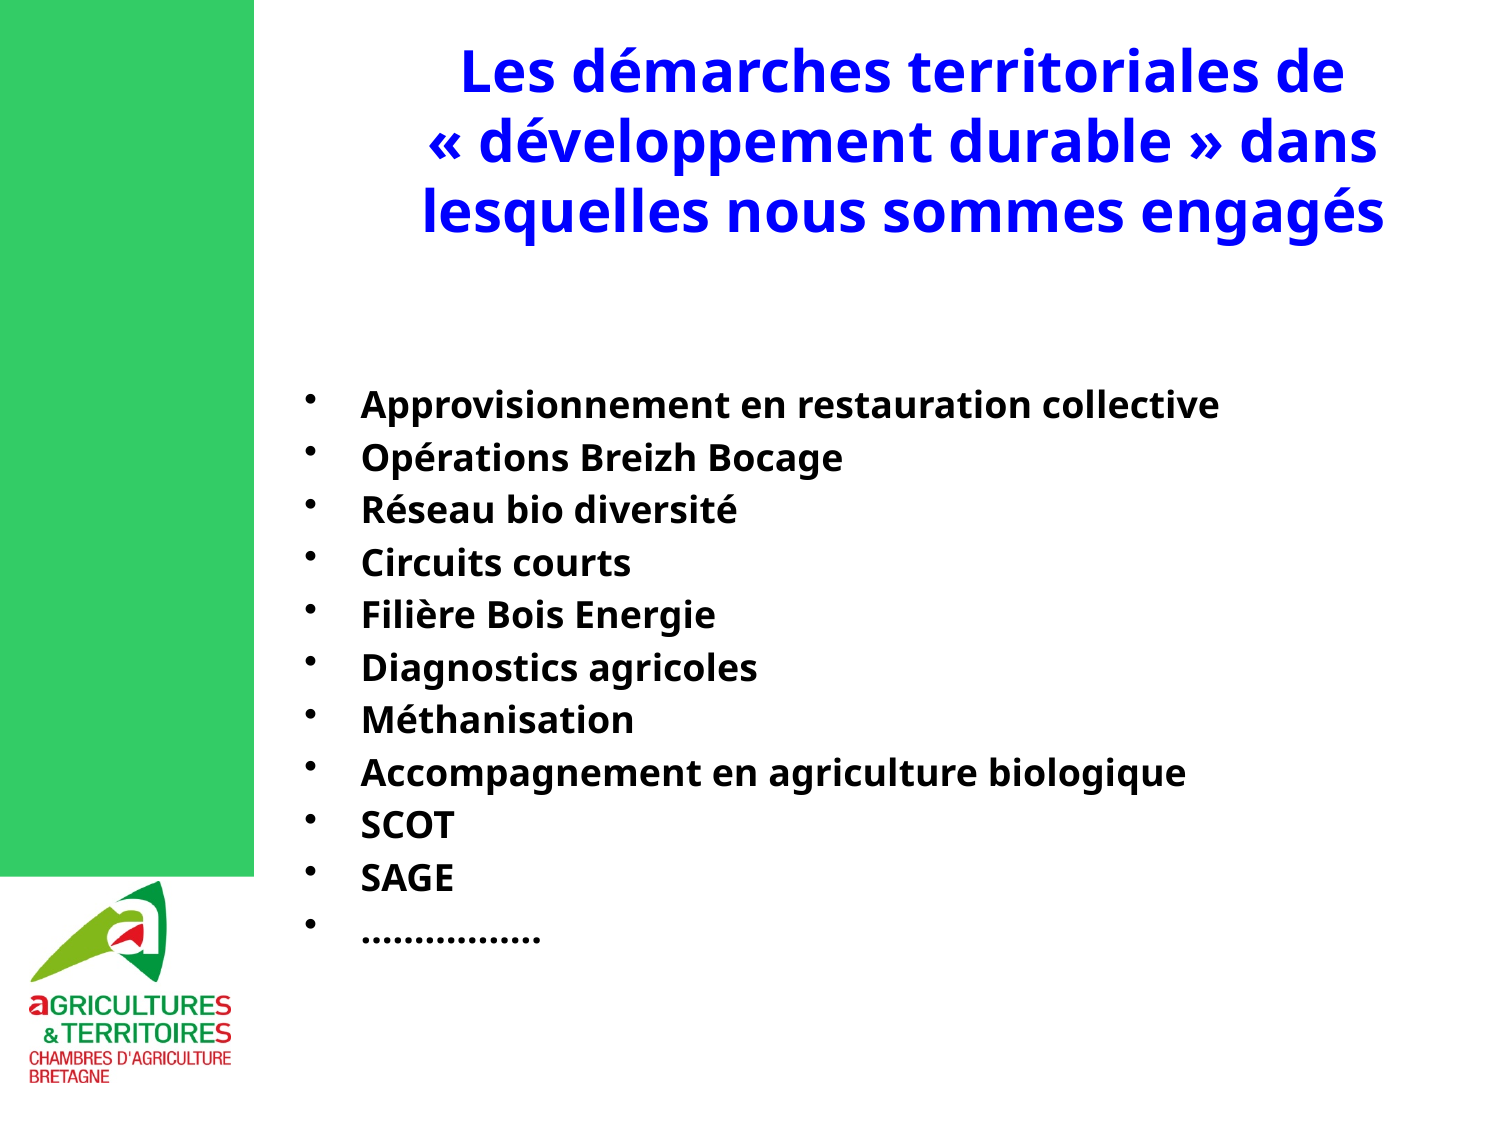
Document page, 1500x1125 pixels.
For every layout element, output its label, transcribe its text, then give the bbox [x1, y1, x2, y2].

picture [29, 881, 231, 1083]
title Les démarches territoriales de « développement durable » dans lesquelles nous sommes engagés [336, 44, 1471, 233]
list Approvisionnement en restauration collective Opérations Breizh Bocage Réseau bio diversité Circuits courts Filière Bois Energie Diagnostics agricoles Méthanisation Accompagnement en agriculture biologique SCOT SAGE …………….. [289, 373, 1284, 917]
